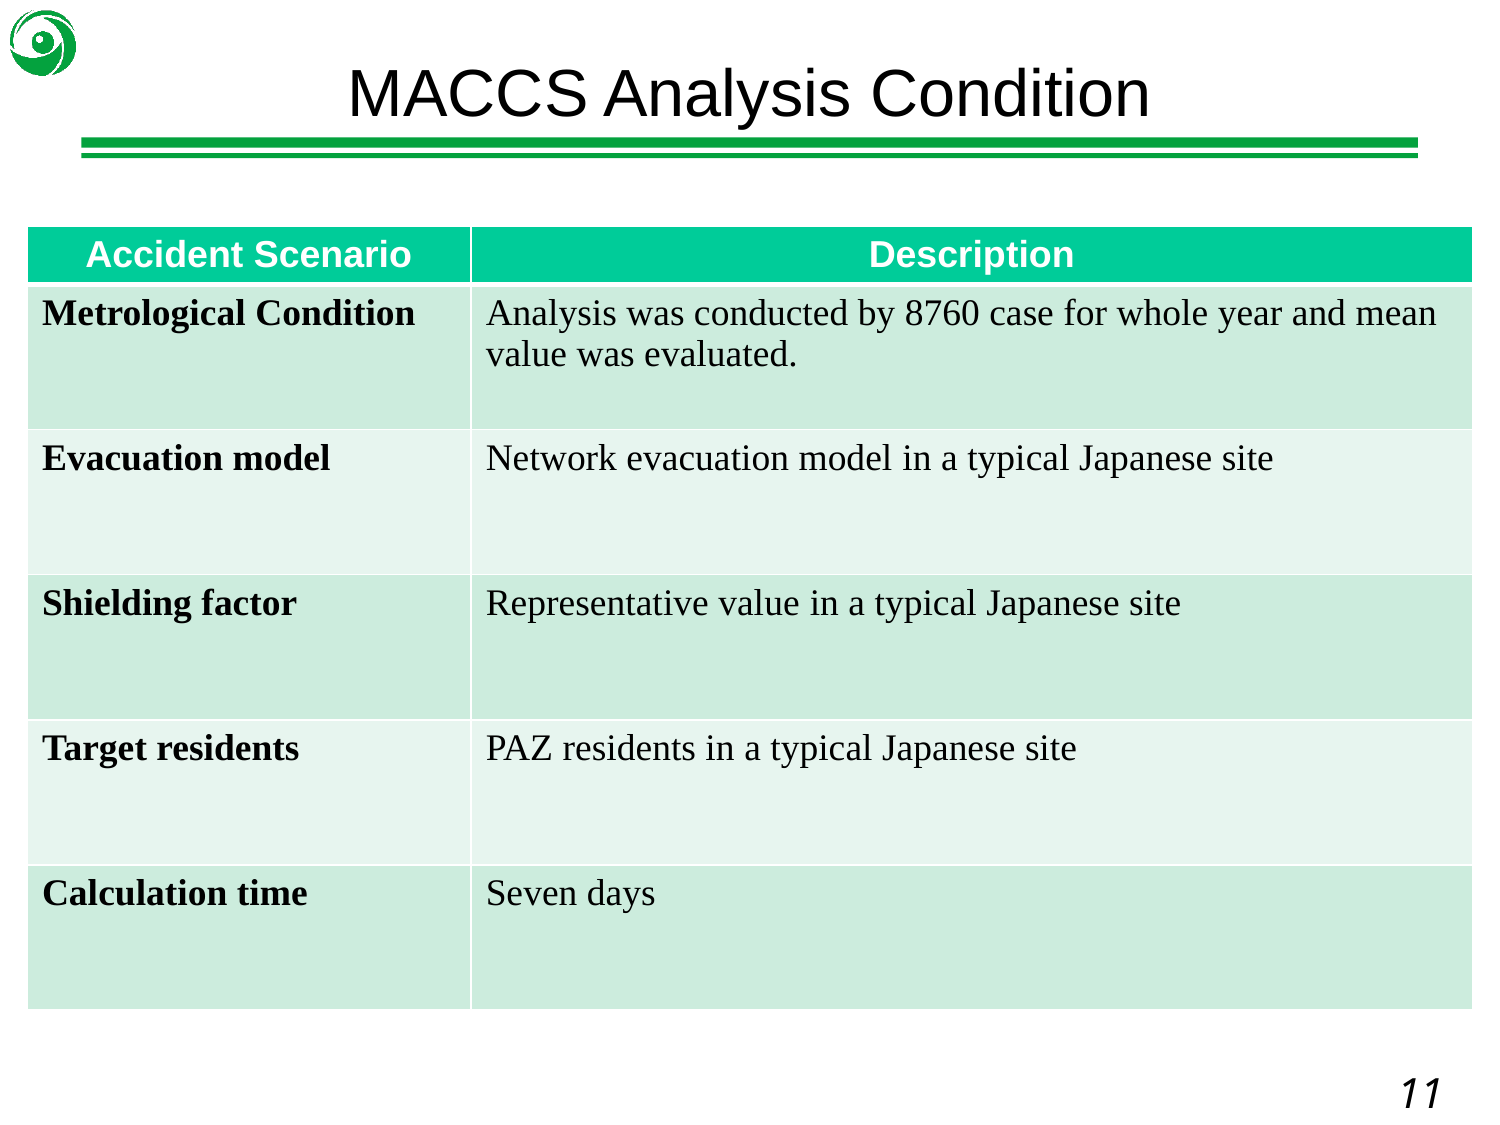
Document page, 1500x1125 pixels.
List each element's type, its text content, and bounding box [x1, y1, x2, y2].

picture [0, 0, 88, 88]
table_cell Network evacuation model in a typical Japanese site [472, 430, 1472, 574]
table_cell Representative value in a typical Japanese site [472, 575, 1472, 719]
table_cell PAZ residents in a typical Japanese site [472, 721, 1472, 864]
table_header Description [472, 227, 1472, 282]
table_cell Calculation time [28, 866, 470, 1009]
table_cell Shielding factor [28, 575, 470, 719]
table_cell Evacuation model [28, 430, 470, 574]
table_cell Analysis was conducted by 8760 case for whole year and mean value was evaluated. [472, 287, 1472, 429]
table_cell Metrological Condition [28, 287, 470, 429]
title MACCS Analysis Condition [87, 42, 1413, 138]
table_cell Seven days [472, 866, 1472, 1009]
table_header Accident Scenario [28, 227, 470, 282]
table_cell Target residents [28, 721, 470, 864]
